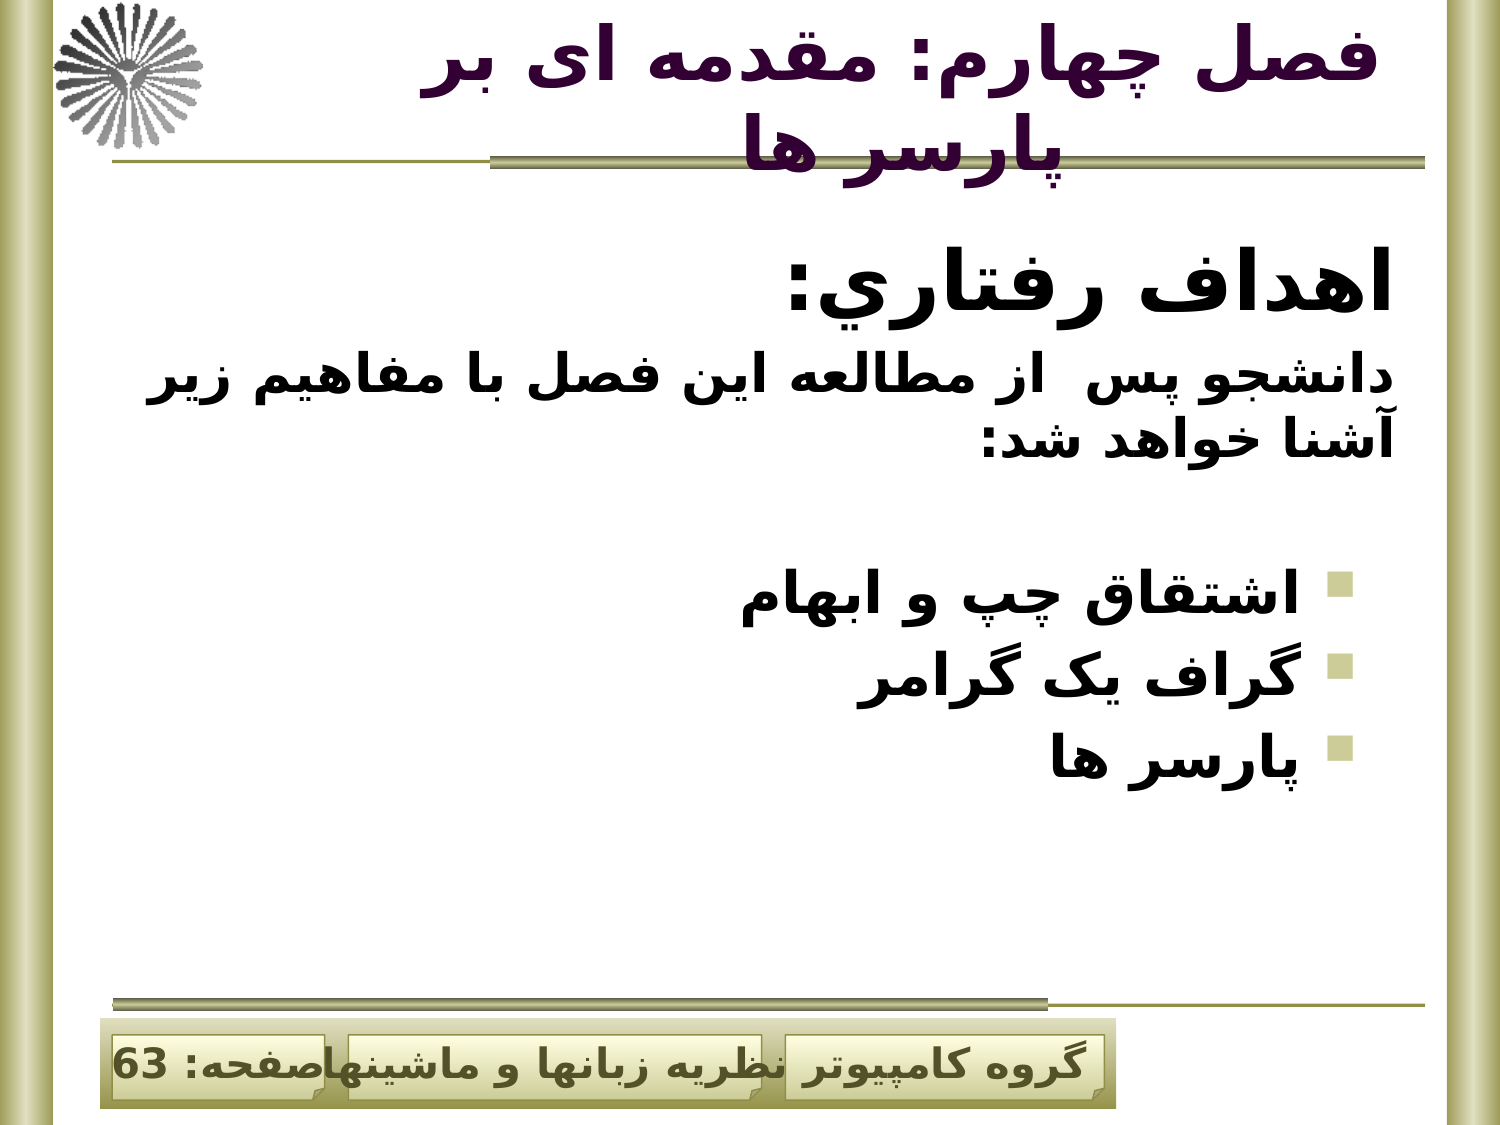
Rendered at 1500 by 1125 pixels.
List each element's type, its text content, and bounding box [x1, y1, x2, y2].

text_box فصل چهارم: مقدمه ای بر پارسر ها [383, 30, 1424, 161]
text_box اهداف رفتاري: دانشجو پس از مطالعه اين فصل با مفاهيم زير آشنا خواهد شد: اشتقاق چپ و ابهام گراف یک گرامر پارسر ها [88, 219, 1412, 917]
